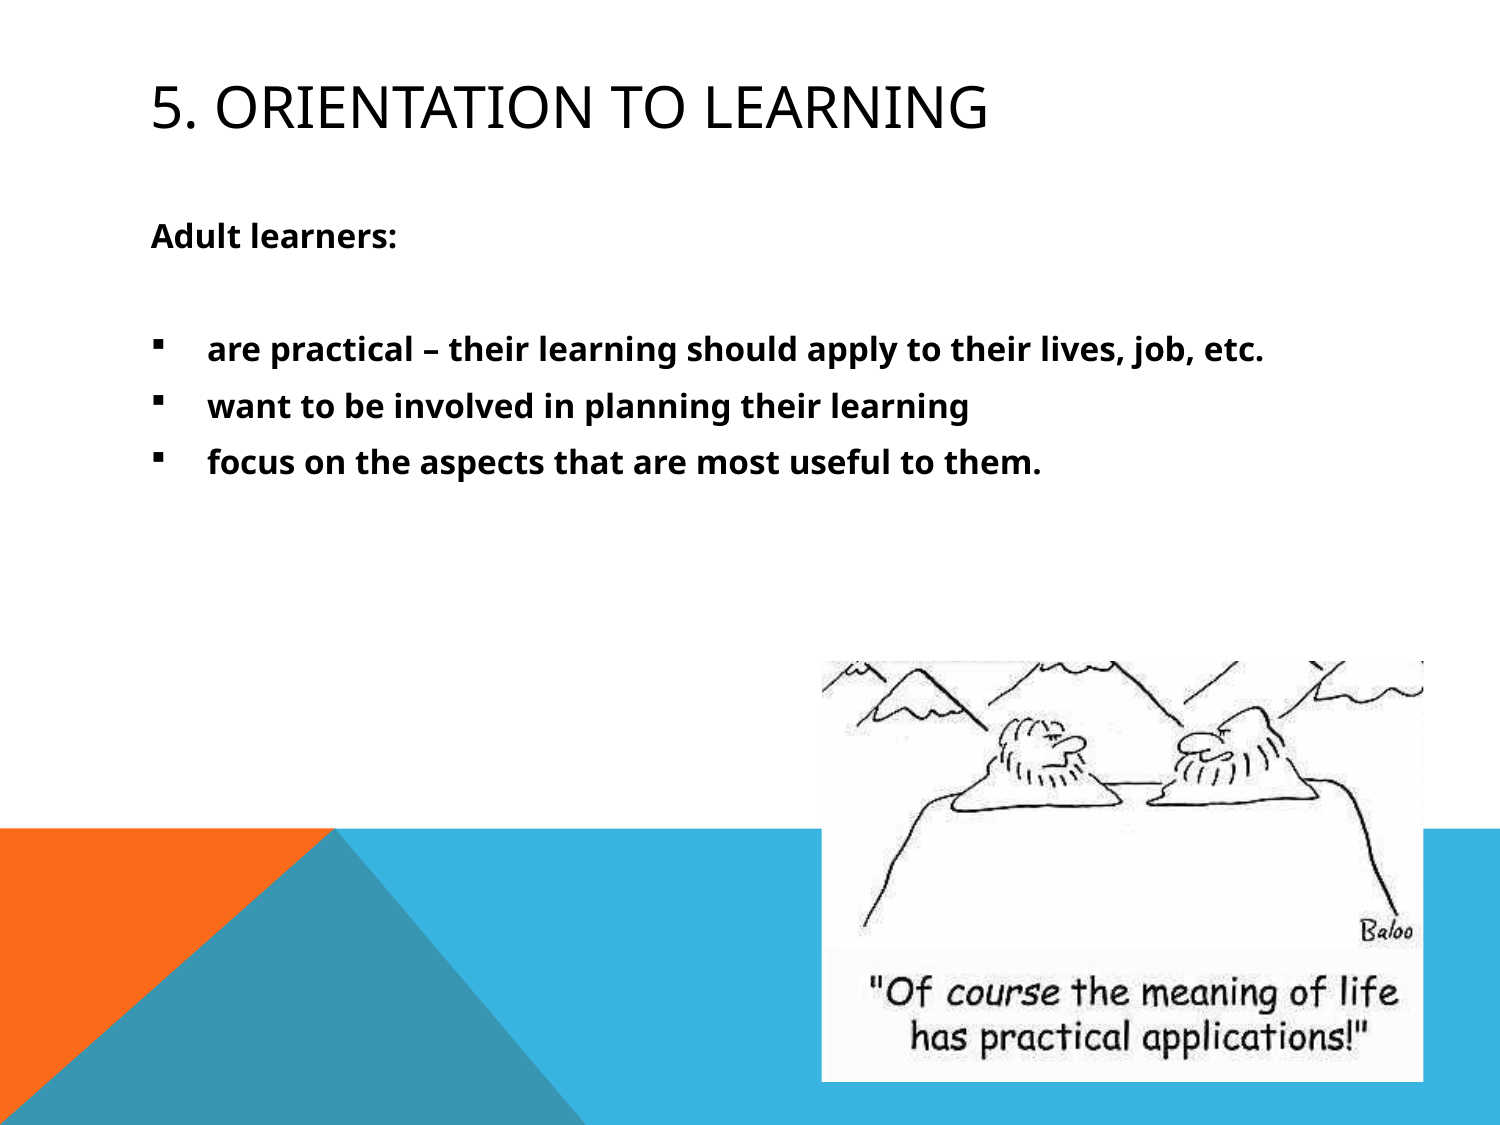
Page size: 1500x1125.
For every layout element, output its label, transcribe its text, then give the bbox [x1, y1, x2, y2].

list Adult learners: are practical – their learning should apply to their lives, job, etc. want to be involved in planning their learning focus on the aspects that are most useful to them. [135, 208, 1370, 796]
picture [821, 661, 1424, 1082]
title 5. Orientation to learning [135, 60, 1369, 150]
